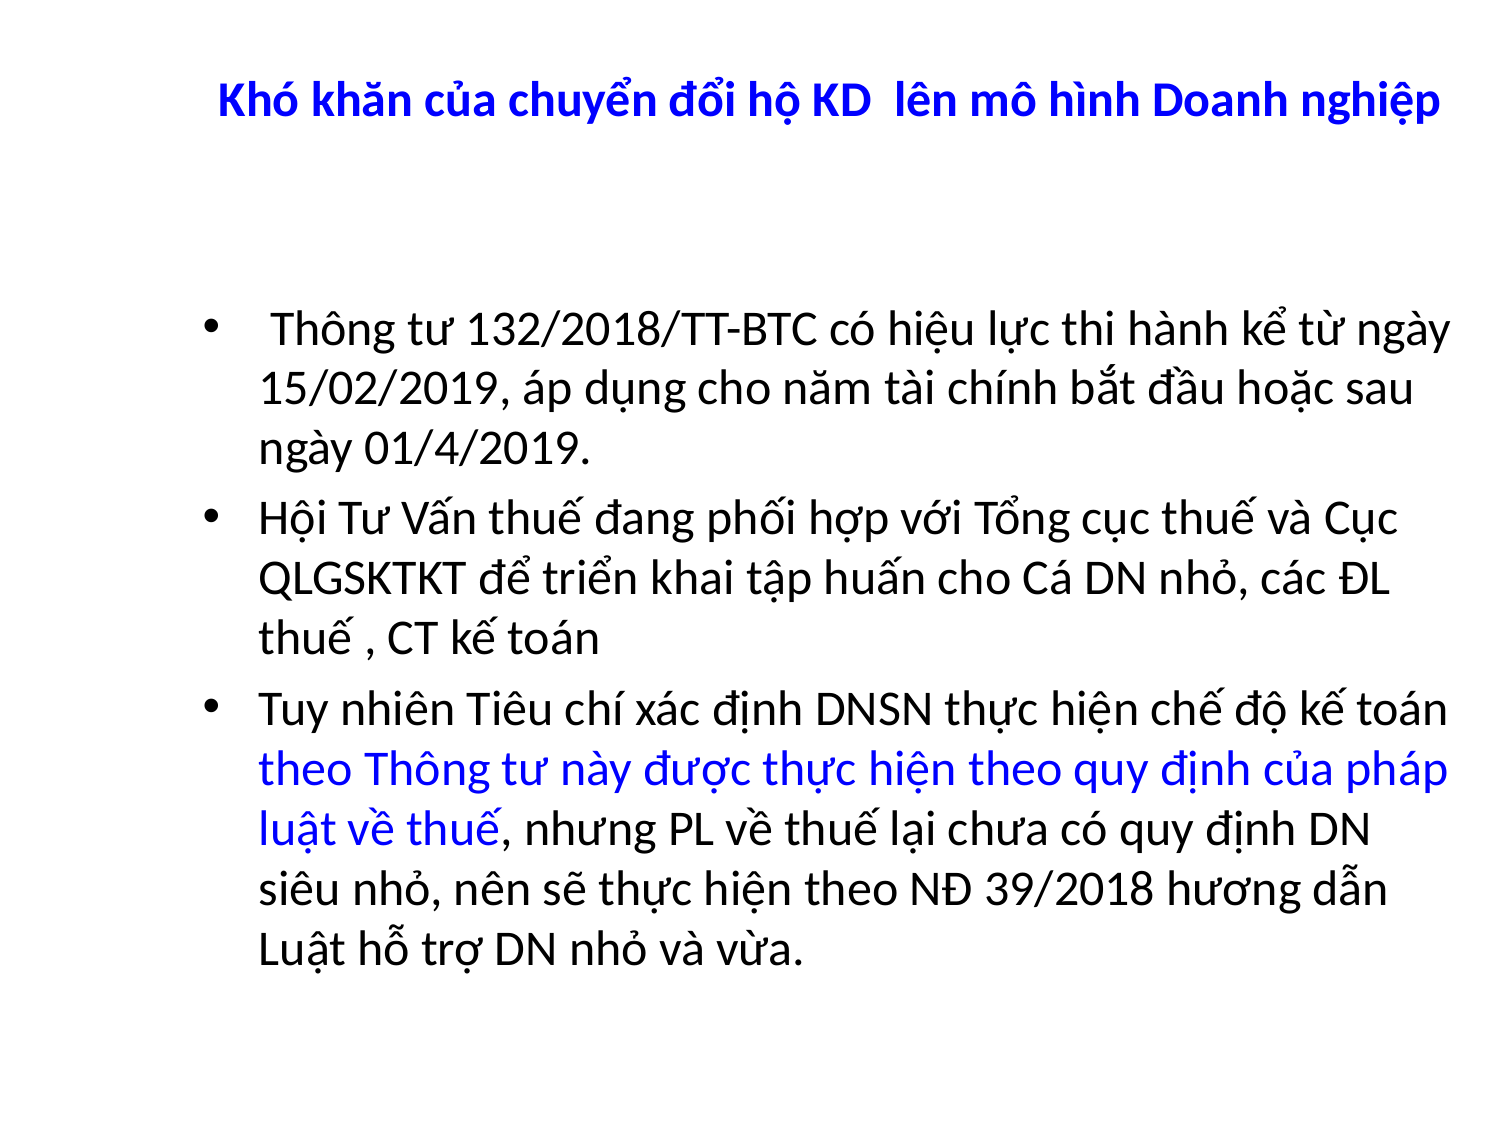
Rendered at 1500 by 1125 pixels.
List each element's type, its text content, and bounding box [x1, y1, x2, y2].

list Thông tư 132/2018/TT-BTC có hiệu lực thi hành kể từ ngày 15/02/2019, áp dụng cho năm tài chính bắt đầu hoặc sau ngày 01/4/2019. Hội Tư Vấn thuế đang phối hợp với Tổng cục thuế và Cục QLGSKTKT để triển khai tập huấn cho Cá DN nhỏ, các ĐL thuế , CT kế toán Tuy nhiên Tiêu chí xác định DNSN thực hiện chế độ kế toán theo Thông tư này được thực hiện theo quy định của pháp luật về thuế, nhưng PL về thuế lại chưa có quy định DN siêu nhỏ, nên sẽ thực hiện theo NĐ 39/2018 hương dẫn Luật hỗ trợ DN nhỏ và vừa. [187, 287, 1475, 1000]
title Khó khăn của chuyển đổi hộ KD lên mô hình Doanh nghiệp [187, 6, 1474, 246]
